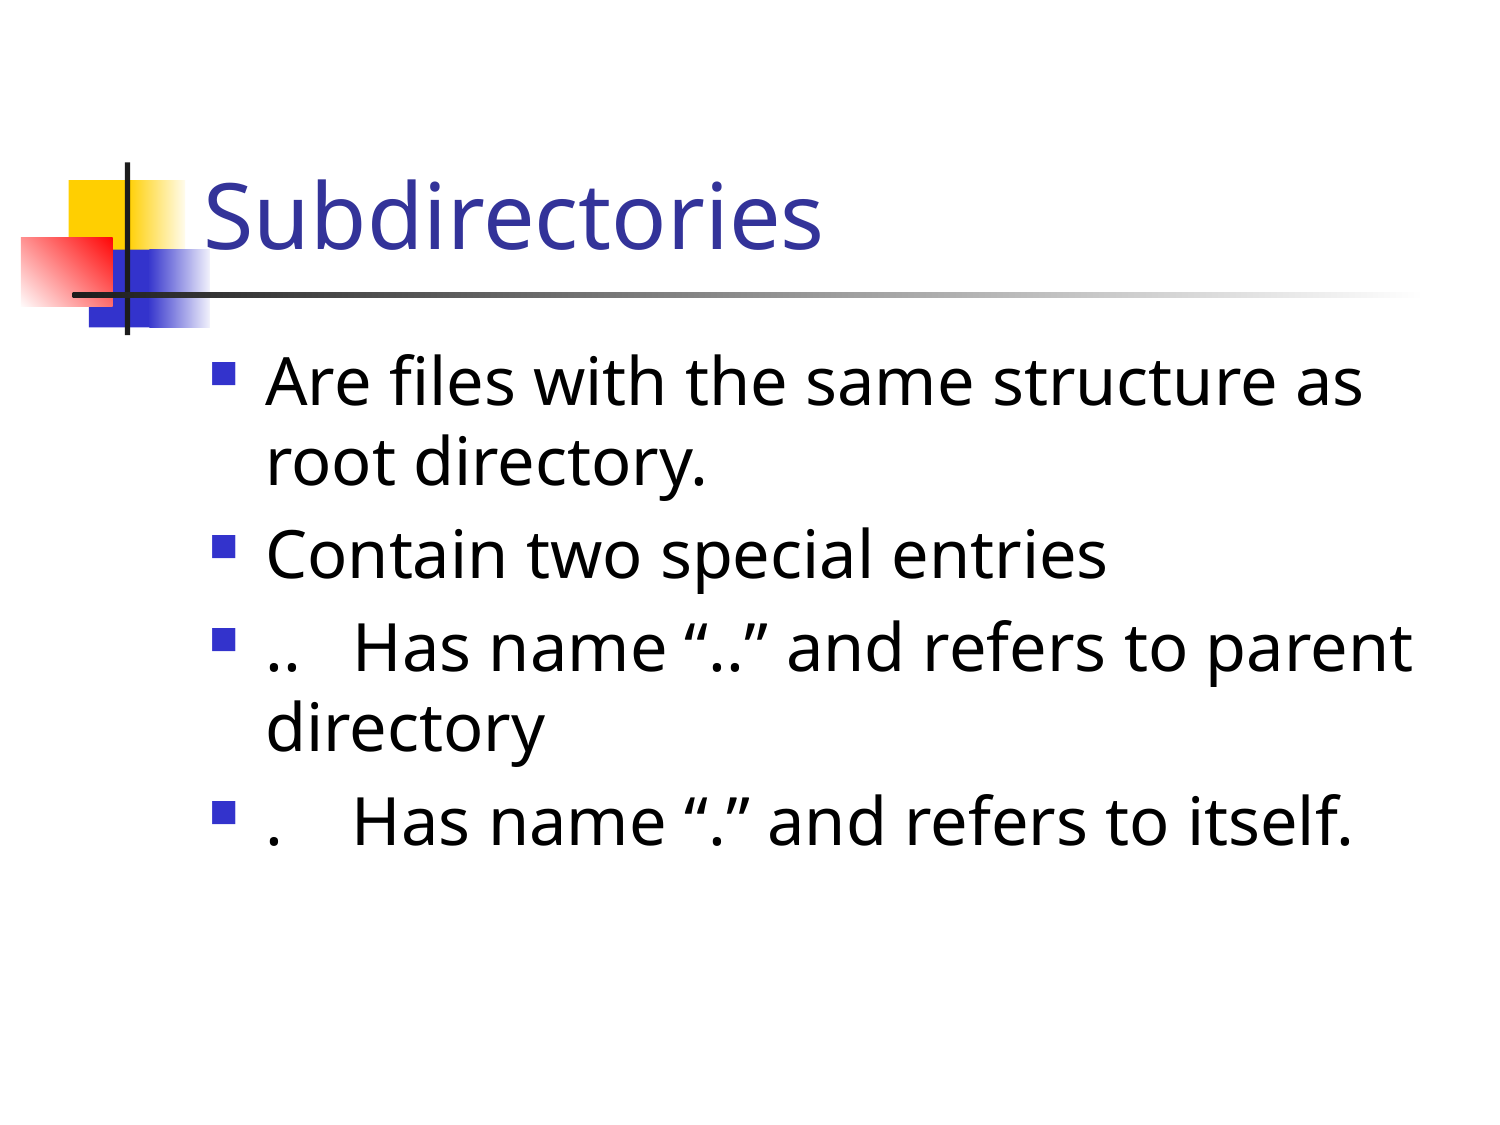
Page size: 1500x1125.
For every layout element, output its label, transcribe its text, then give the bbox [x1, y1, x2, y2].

list Are files with the same structure as root directory. Contain two special entries .. Has name “..” and refers to parent directory . Has name “.” and refers to itself. [193, 330, 1470, 1007]
title Subdirectories [188, 34, 1468, 276]
